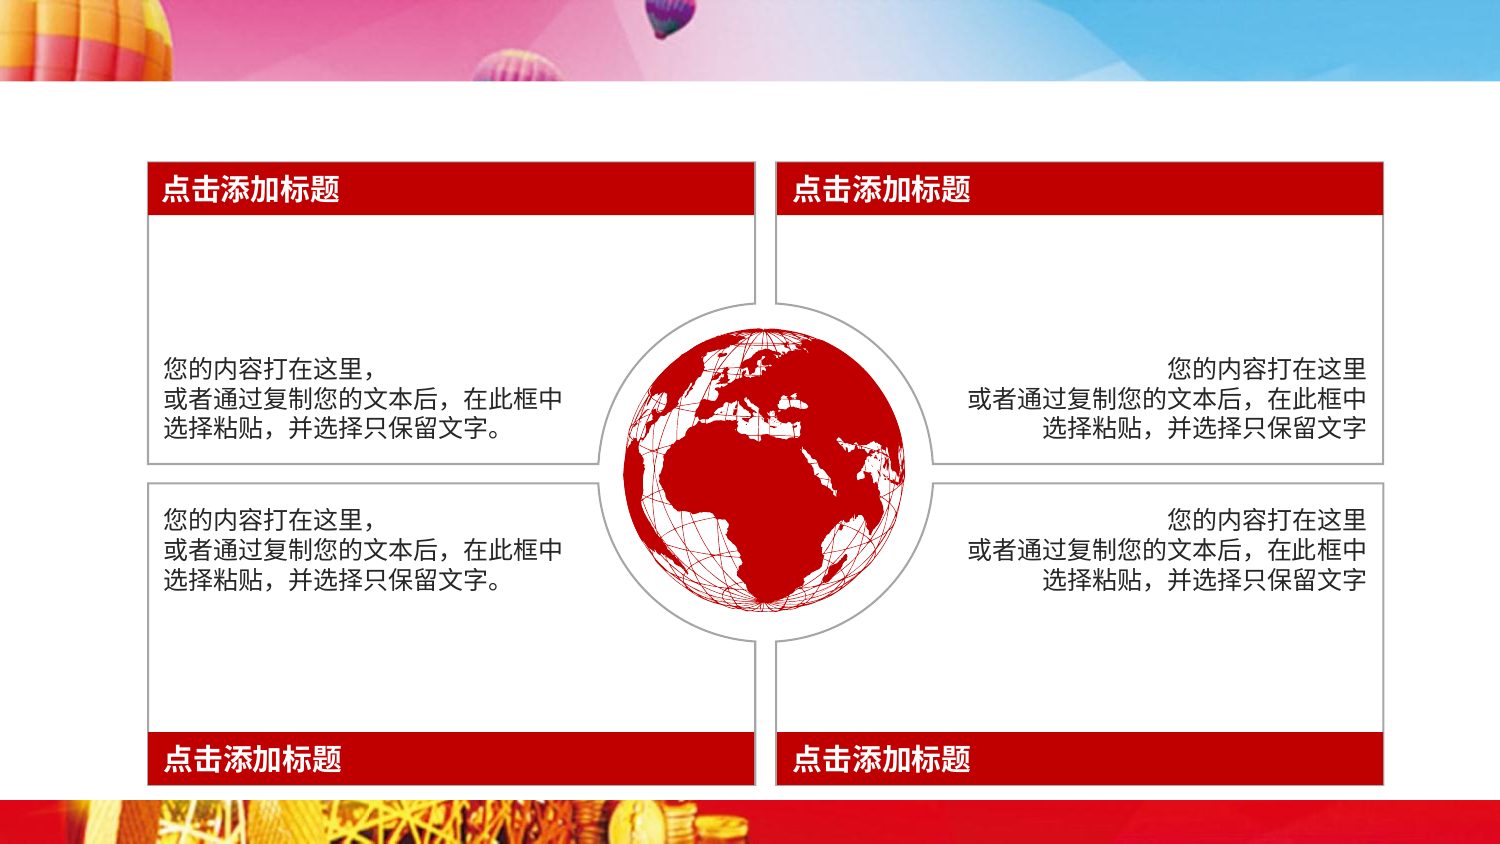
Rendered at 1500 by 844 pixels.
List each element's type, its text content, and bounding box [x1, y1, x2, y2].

picture [0, 800, 1500, 844]
text_box [139, 20, 544, 89]
text_box 点击添加标题 [777, 732, 1384, 785]
text_box 您的内容打在这里， 或者通过复制您的文本后，在此框中 选择粘贴，并选择只保留文字。 [148, 483, 756, 785]
text_box 点击添加标题 [148, 732, 755, 785]
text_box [623, 327, 906, 613]
picture [0, 0, 1500, 81]
text_box 您的内容打在这里， 或者通过复制您的文本后，在此框中 选择粘贴，并选择只保留文字。 [147, 162, 756, 464]
text_box 点击添加标题 [777, 162, 1384, 216]
text_box 您的内容打在这里 或者通过复制您的文本后，在此框中 选择粘贴，并选择只保留文字 [776, 483, 1384, 785]
text_box 点击添加标题 [148, 162, 755, 216]
text_box 您的内容打在这里 或者通过复制您的文本后，在此框中 选择粘贴，并选择只保留文字 [776, 162, 1384, 464]
